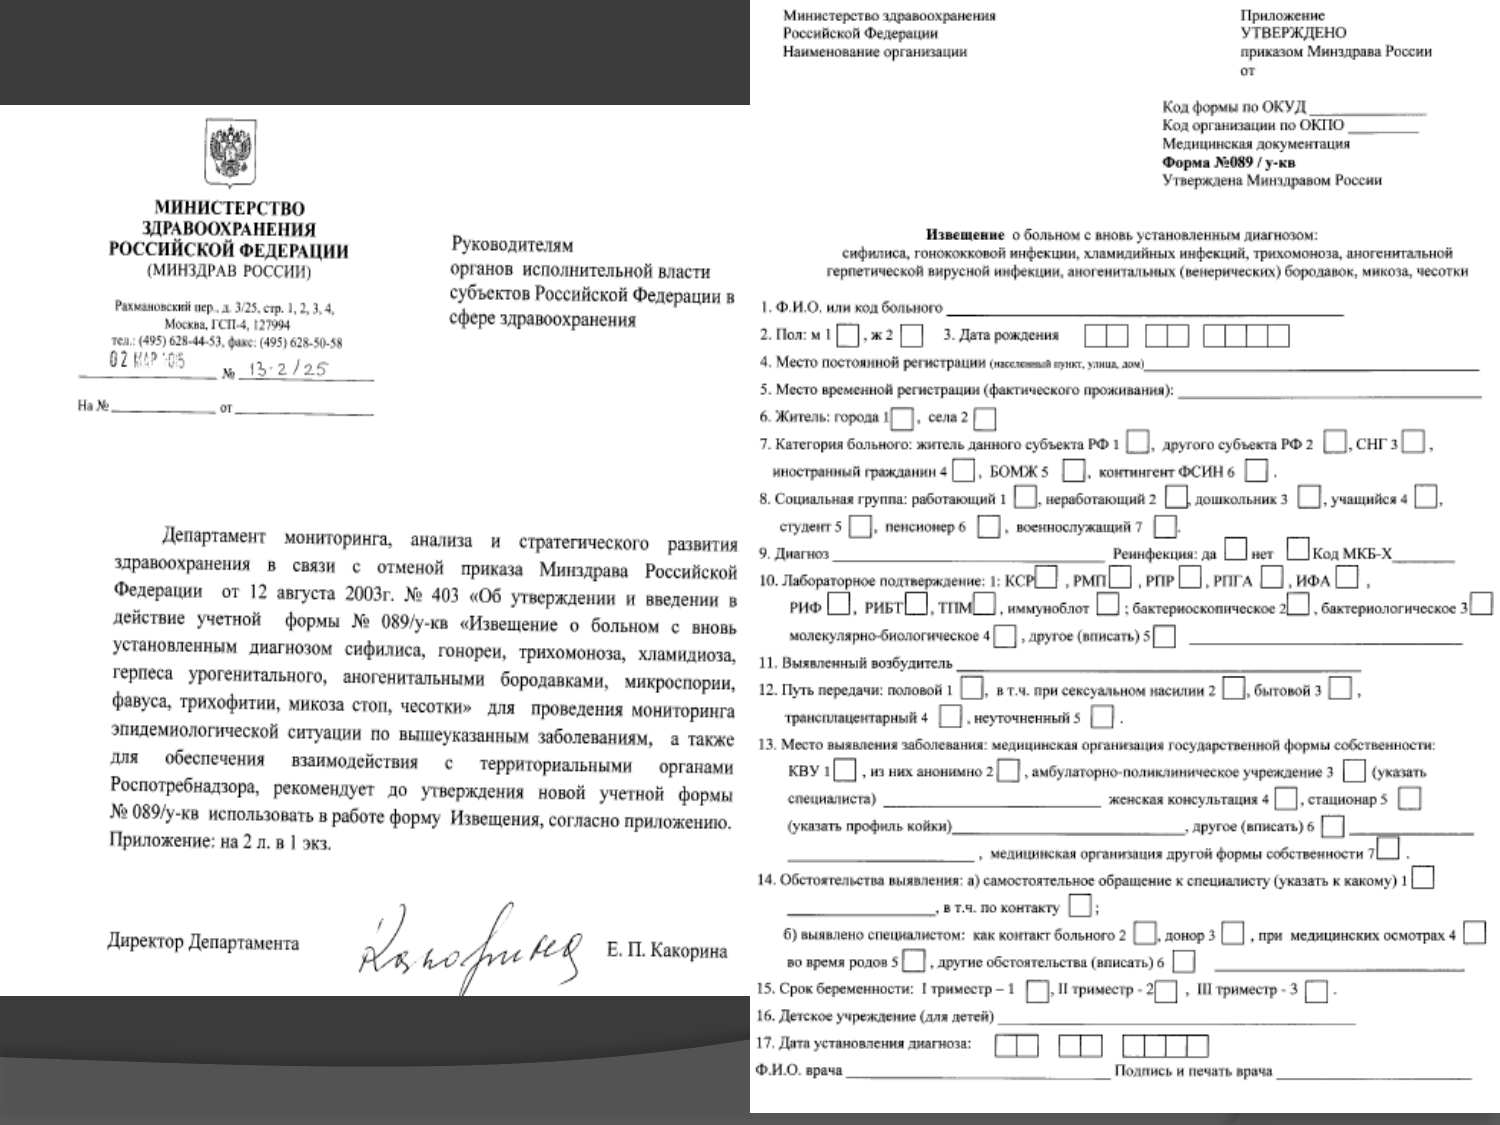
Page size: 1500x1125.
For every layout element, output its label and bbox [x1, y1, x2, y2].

list [0, 105, 739, 997]
picture [749, 0, 1500, 1113]
